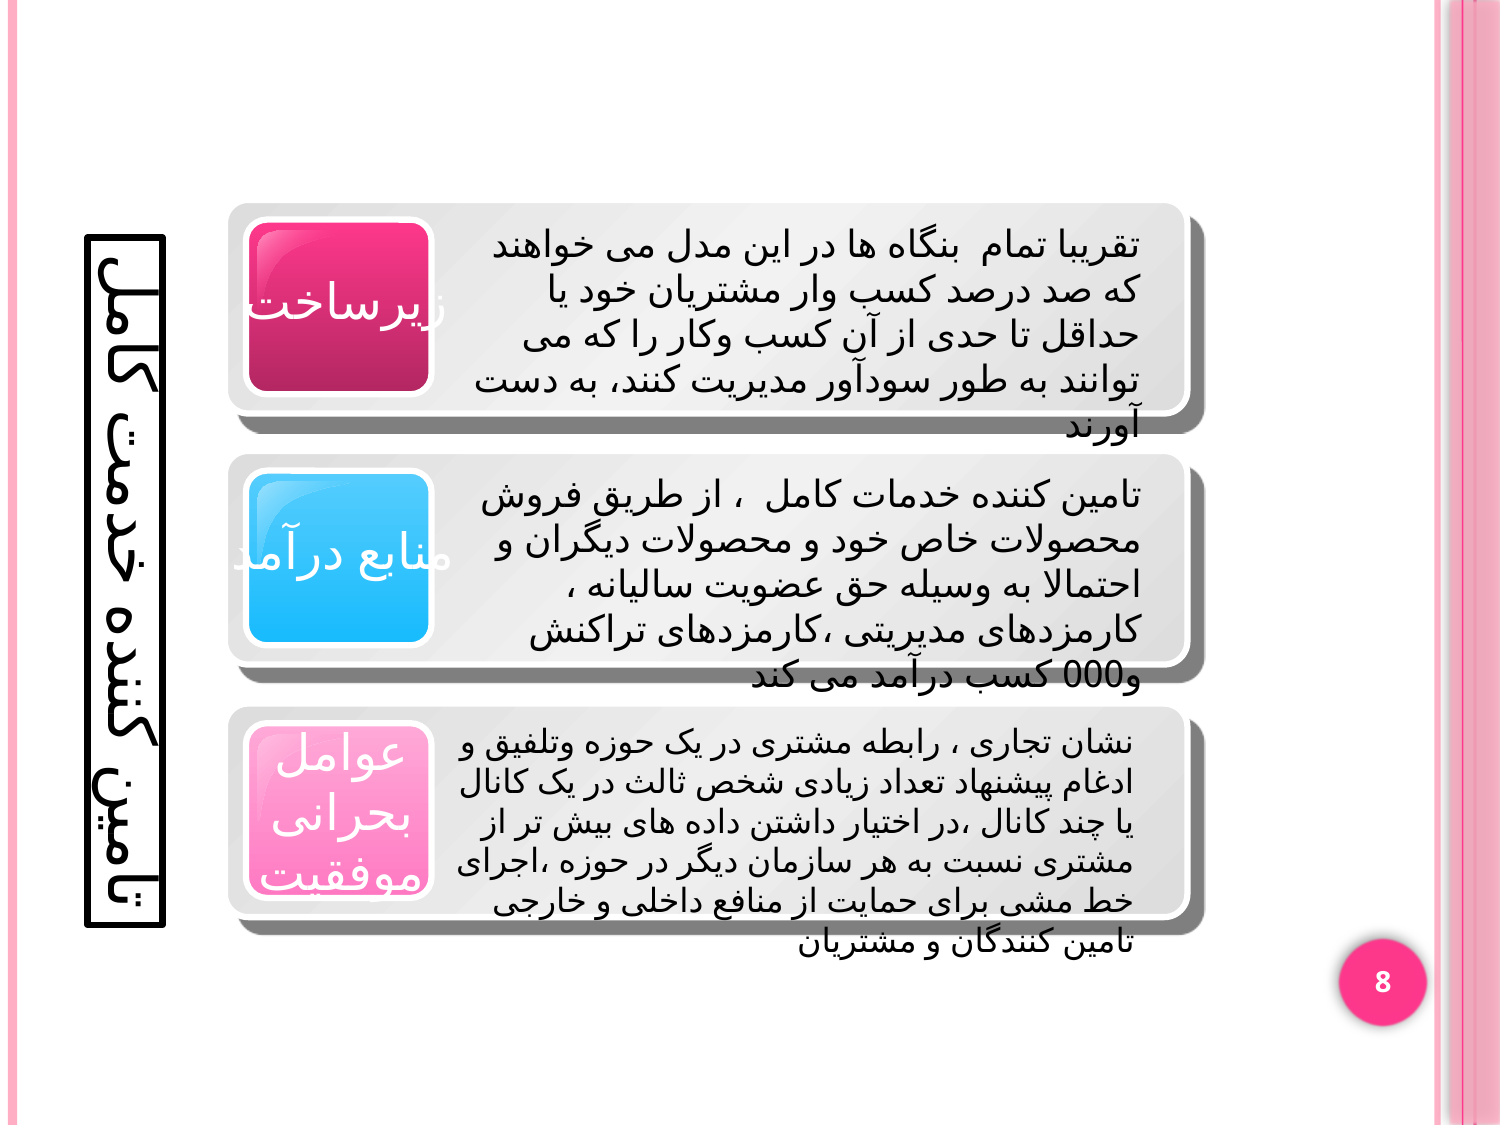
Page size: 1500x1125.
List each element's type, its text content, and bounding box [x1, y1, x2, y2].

slide_number 8 [1333, 940, 1434, 1027]
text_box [227, 202, 1186, 413]
text_box تامین کننده خدمت کامل [84, 234, 166, 928]
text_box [215, 706, 1186, 928]
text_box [227, 453, 1186, 664]
